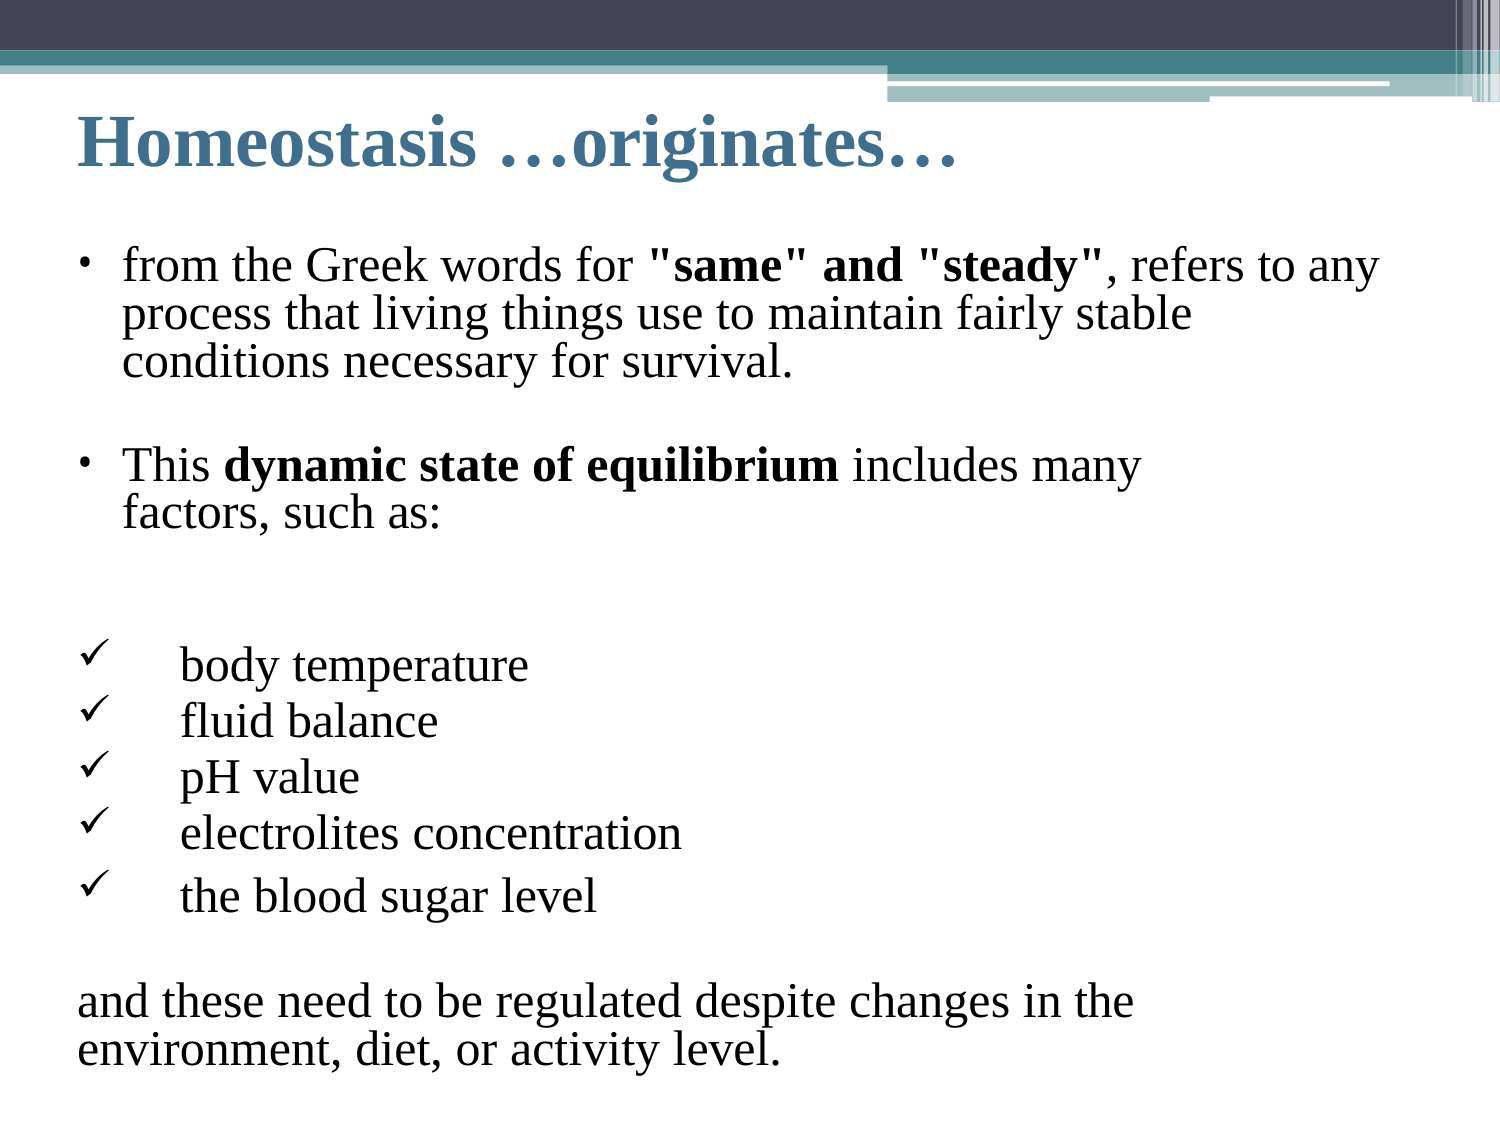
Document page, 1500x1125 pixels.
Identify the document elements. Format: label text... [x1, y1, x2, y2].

text_box from the Greek words for "same" and "steady", refers to any process that living things use to maintain fairly stable conditions necessary for survival. This dynamic state of equilibrium includes many factors, such as: body temperature fluid balance pH value electrolites concentration the blood sugar level and these need to be regulated despite changes in the environment, diet, or activity level. [75, 279, 1388, 1075]
title Homeostasis …originates… [56, 88, 1444, 279]
